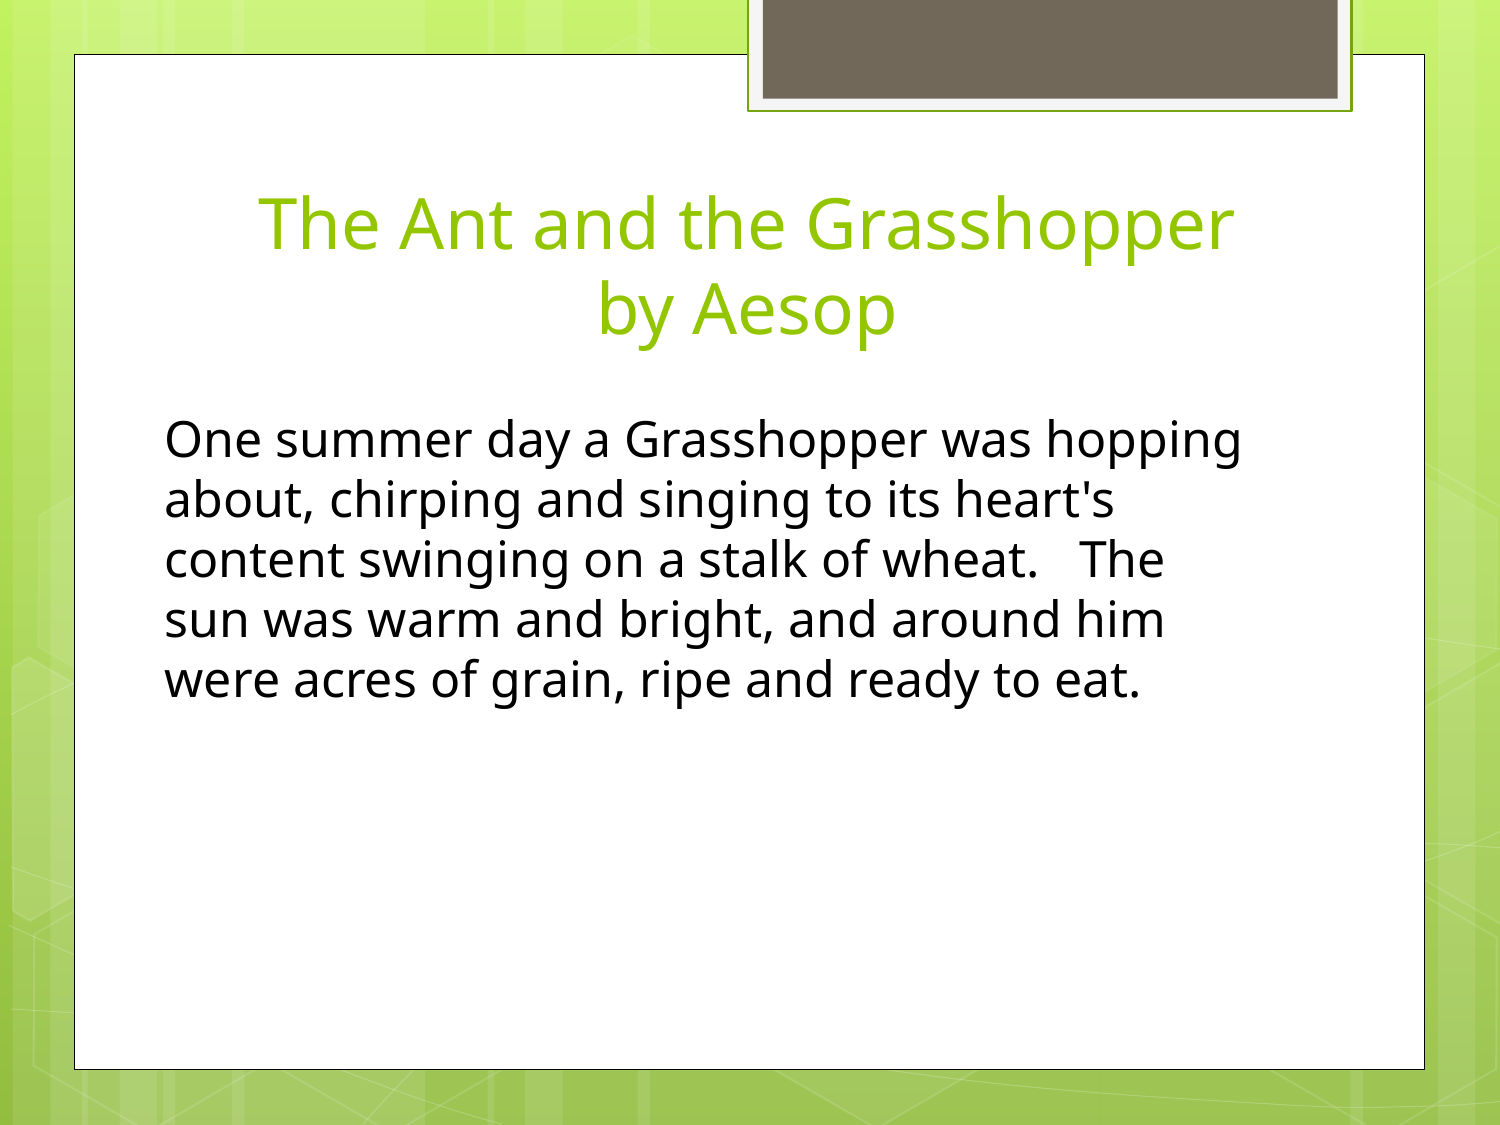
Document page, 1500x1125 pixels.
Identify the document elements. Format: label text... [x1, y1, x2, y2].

text_box One summer day a Grasshopper was hopping about, chirping and singing to its heart's content swinging on a stalk of wheat. The sun was warm and bright, and around him were acres of grain, ripe and ready to eat. [149, 399, 1263, 775]
title The Ant and the Grasshopper by Aesop [170, 168, 1324, 357]
